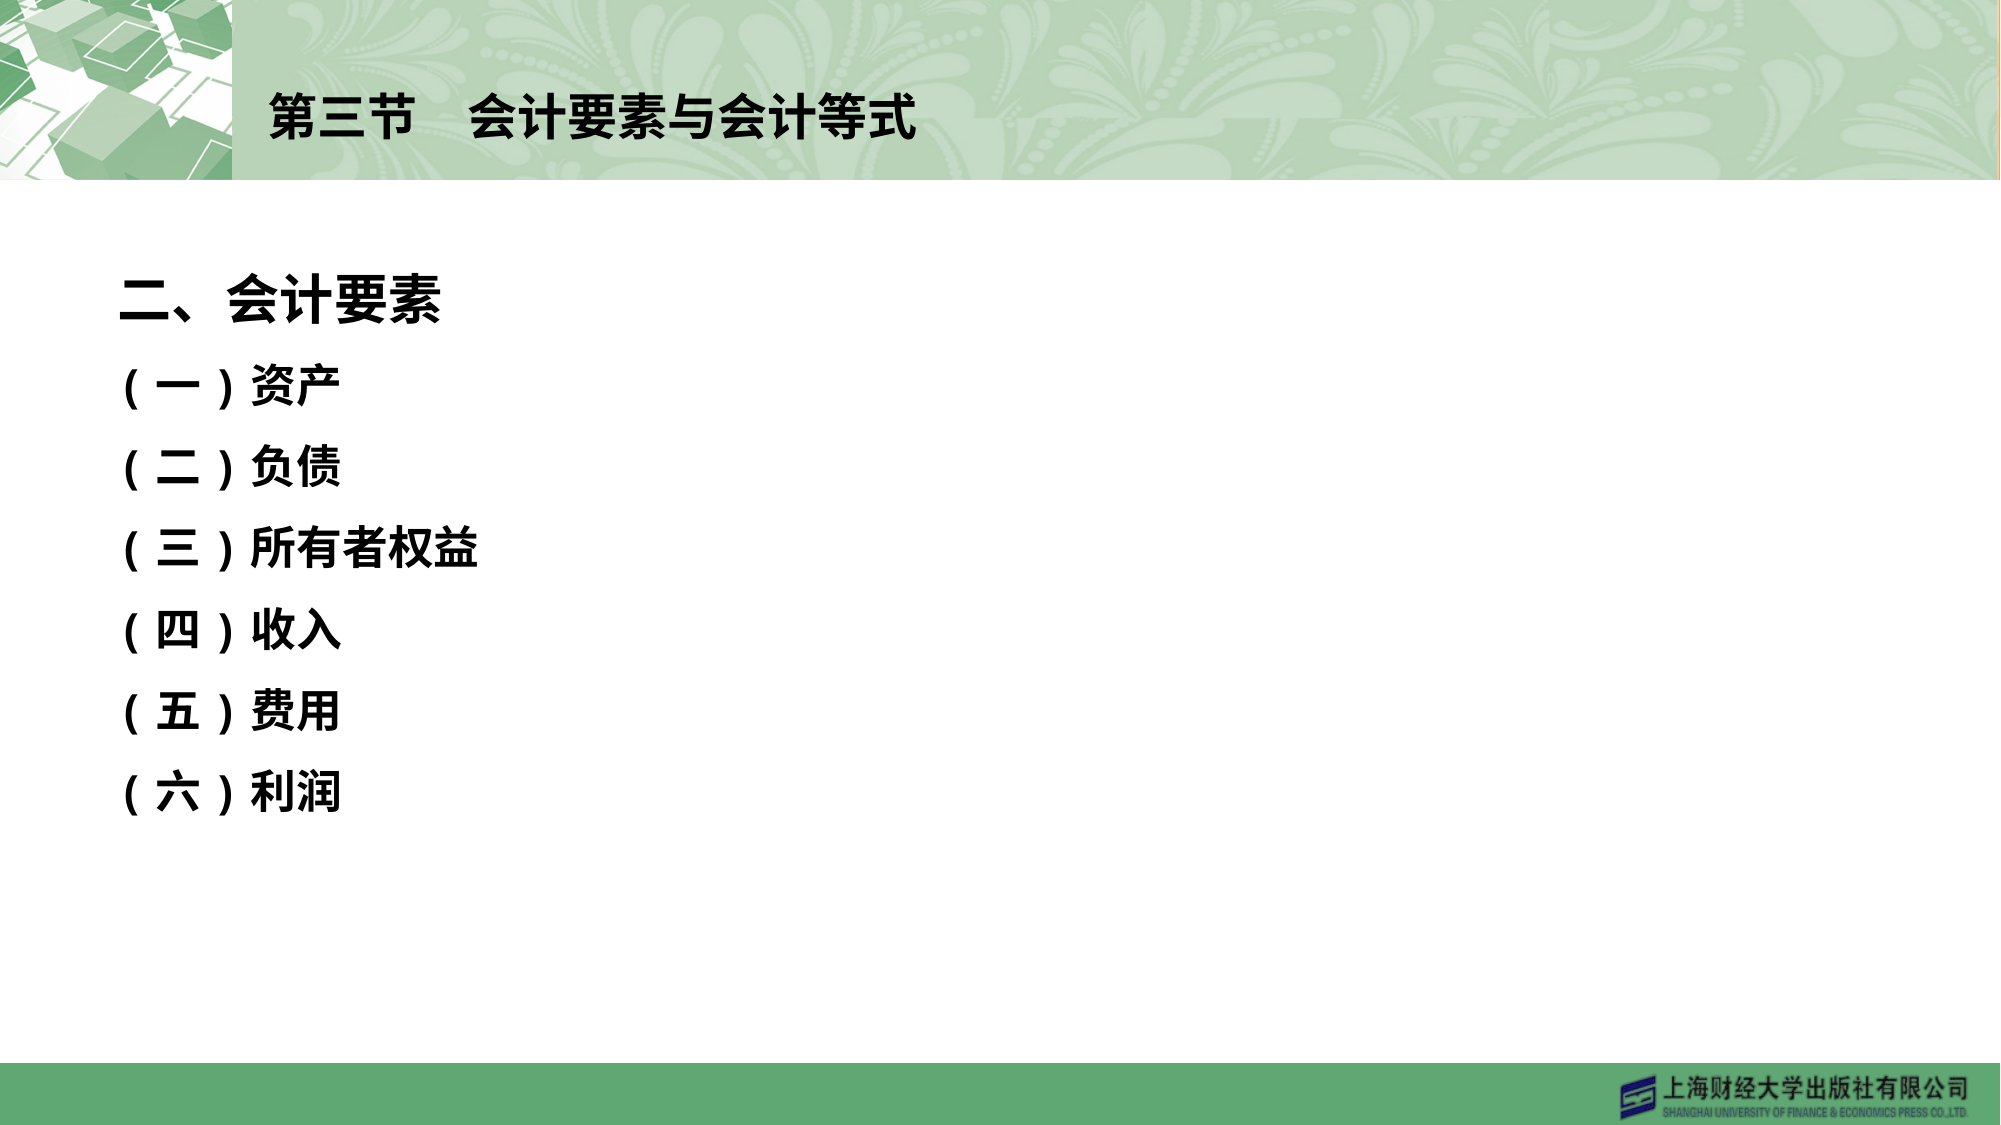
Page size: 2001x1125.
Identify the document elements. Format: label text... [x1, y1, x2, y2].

title 第三节 会计要素与会计等式 [252, 64, 1609, 168]
list 二、会计要素 (一)资产 (二)负债 (三)所有者权益 (四)收入 (五)费用 (六)利润 [102, 241, 1898, 1065]
picture [0, 0, 2001, 1125]
